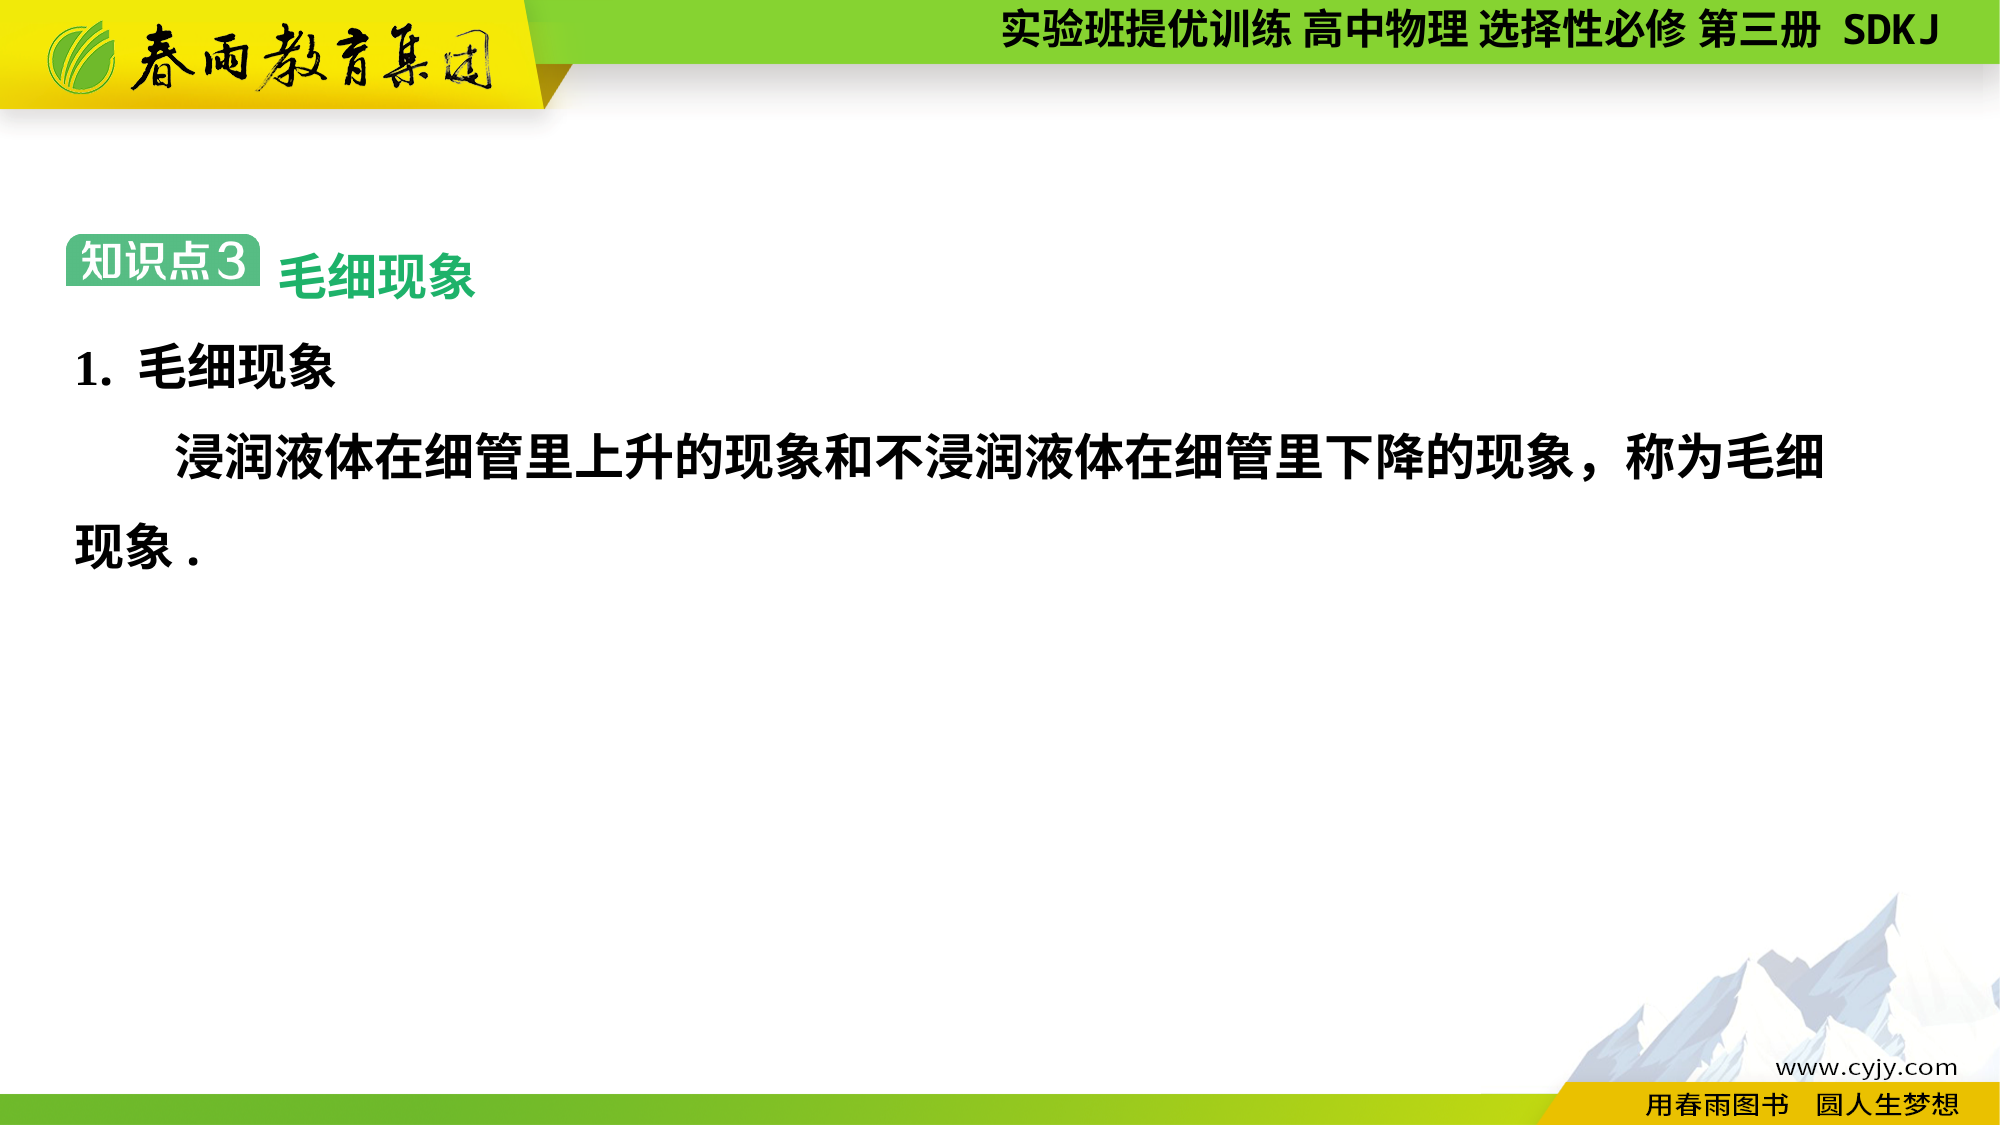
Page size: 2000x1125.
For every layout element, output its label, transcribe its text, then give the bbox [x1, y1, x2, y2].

list 毛细现象 1. 毛细现象 浸润液体在细管里上升的现象和不浸润液体在细管里下降的现象，称为毛细 现象. [59, 208, 1944, 587]
picture [0, 0, 2000, 1125]
